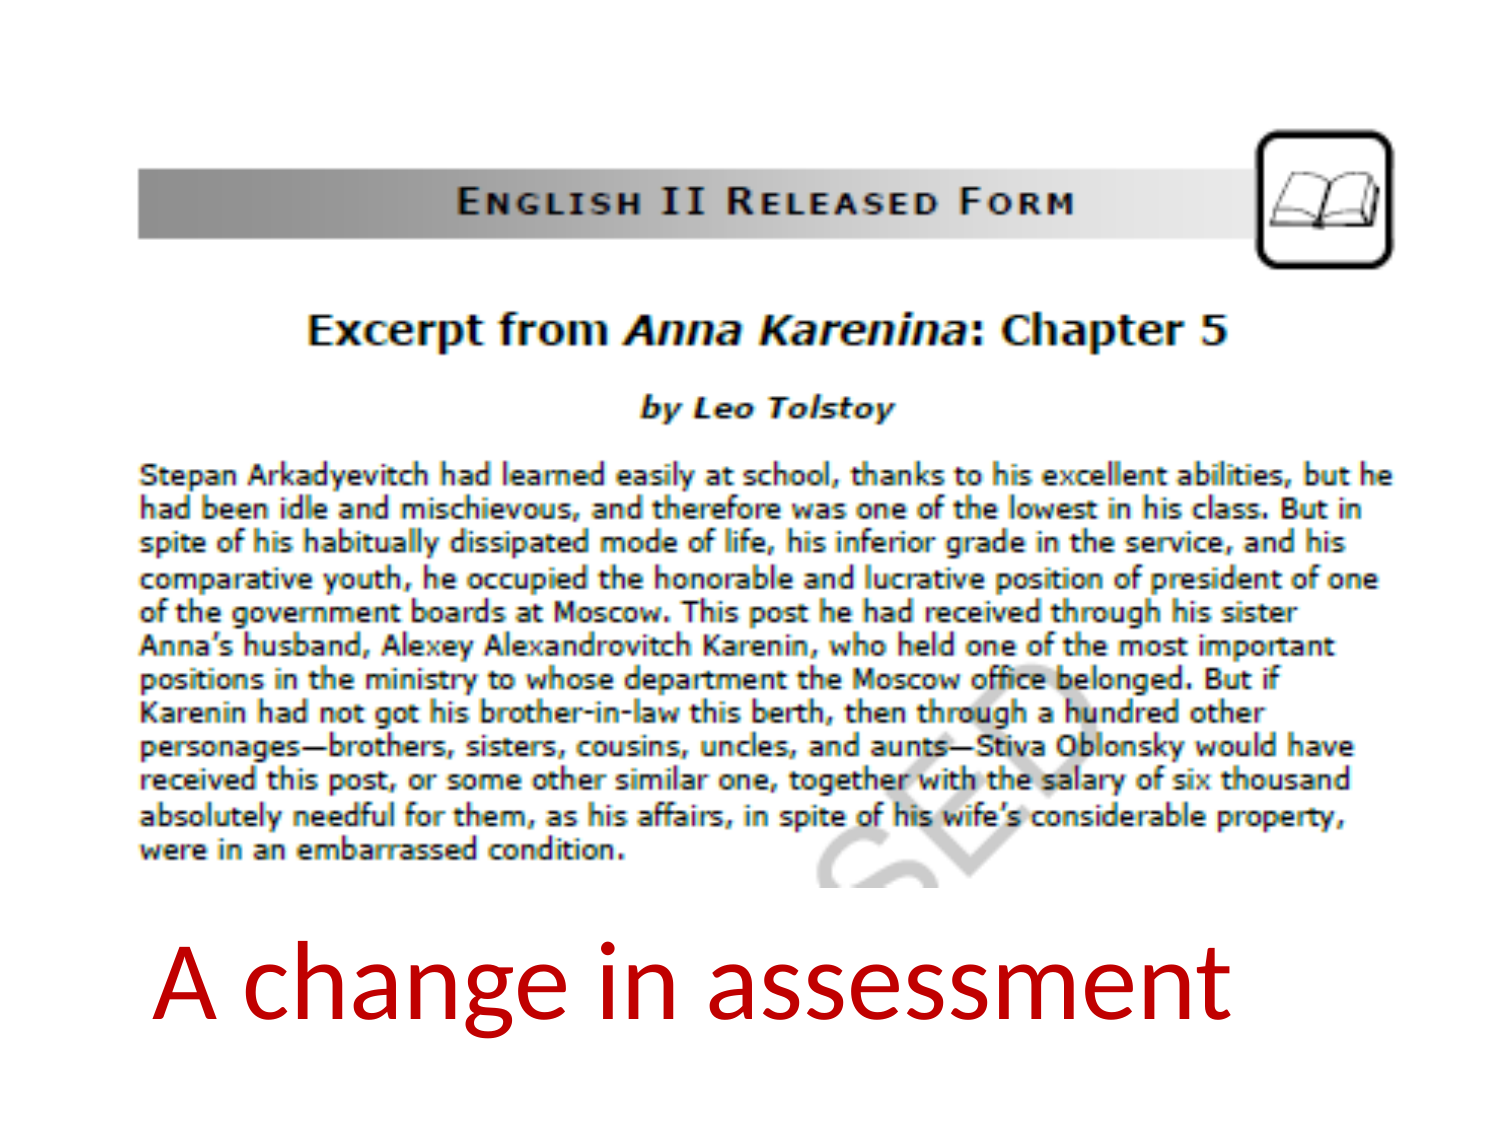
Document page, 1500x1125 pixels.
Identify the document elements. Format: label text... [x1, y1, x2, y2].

text_box A change in assessment [137, 899, 1363, 1050]
picture [112, 112, 1429, 888]
